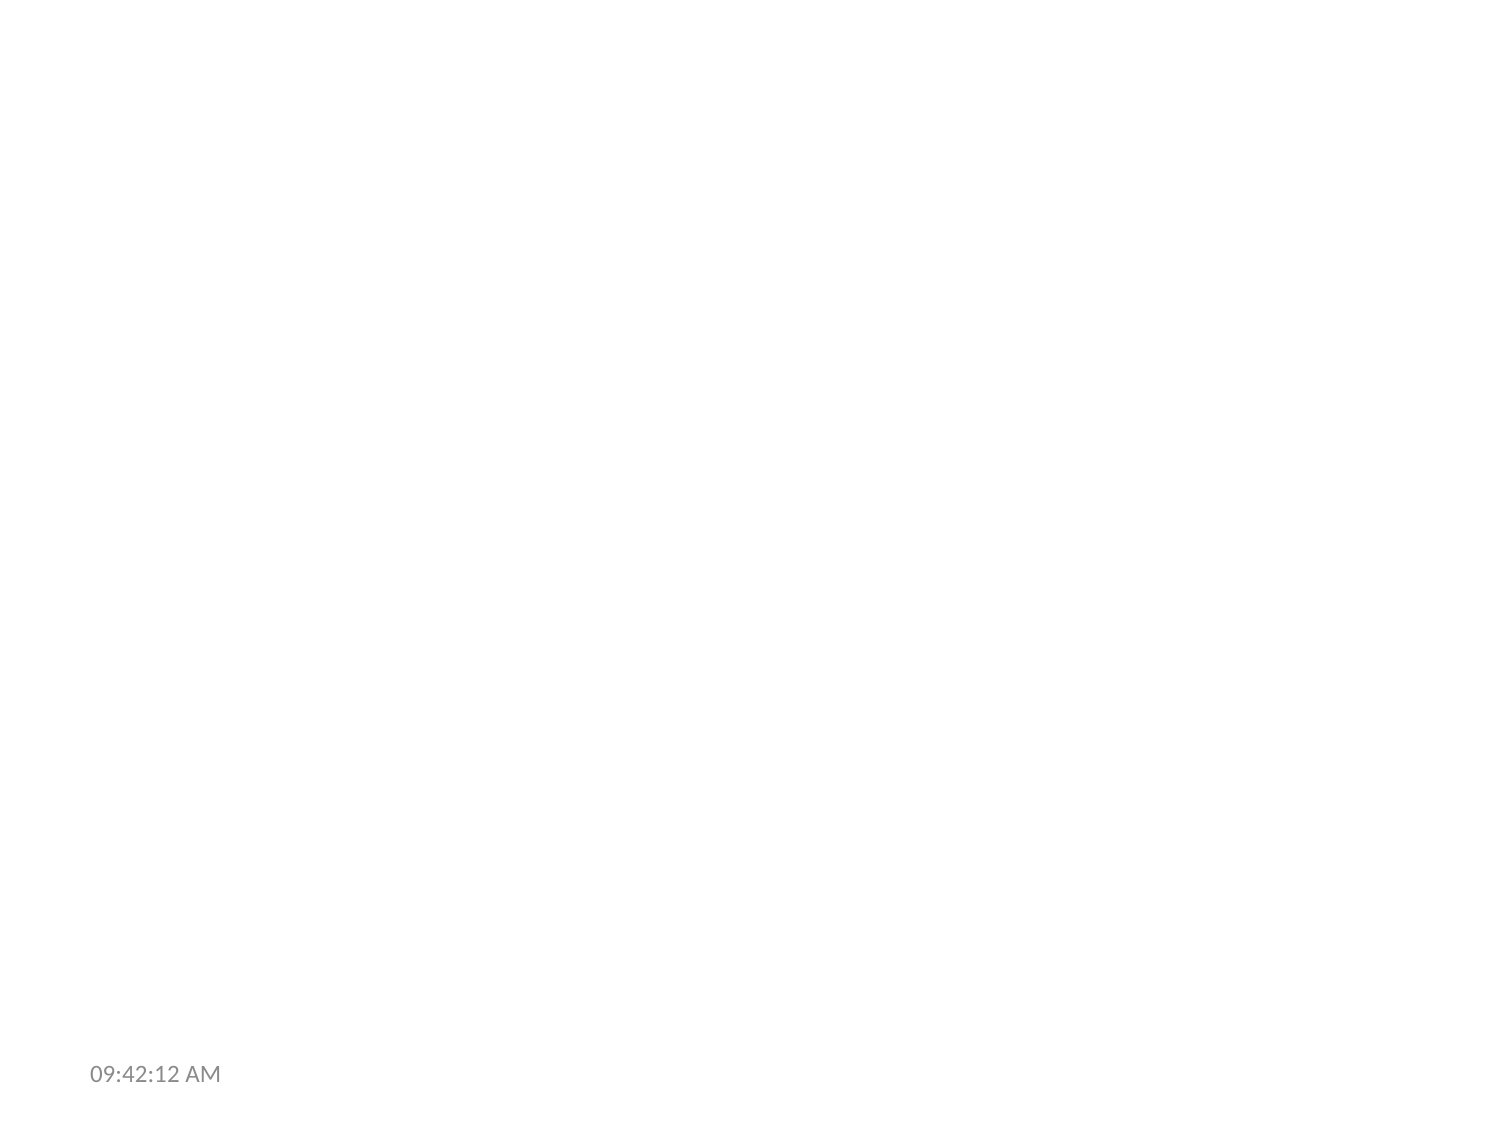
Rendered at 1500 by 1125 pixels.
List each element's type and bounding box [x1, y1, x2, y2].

slide_number [75, 1042, 425, 1103]
